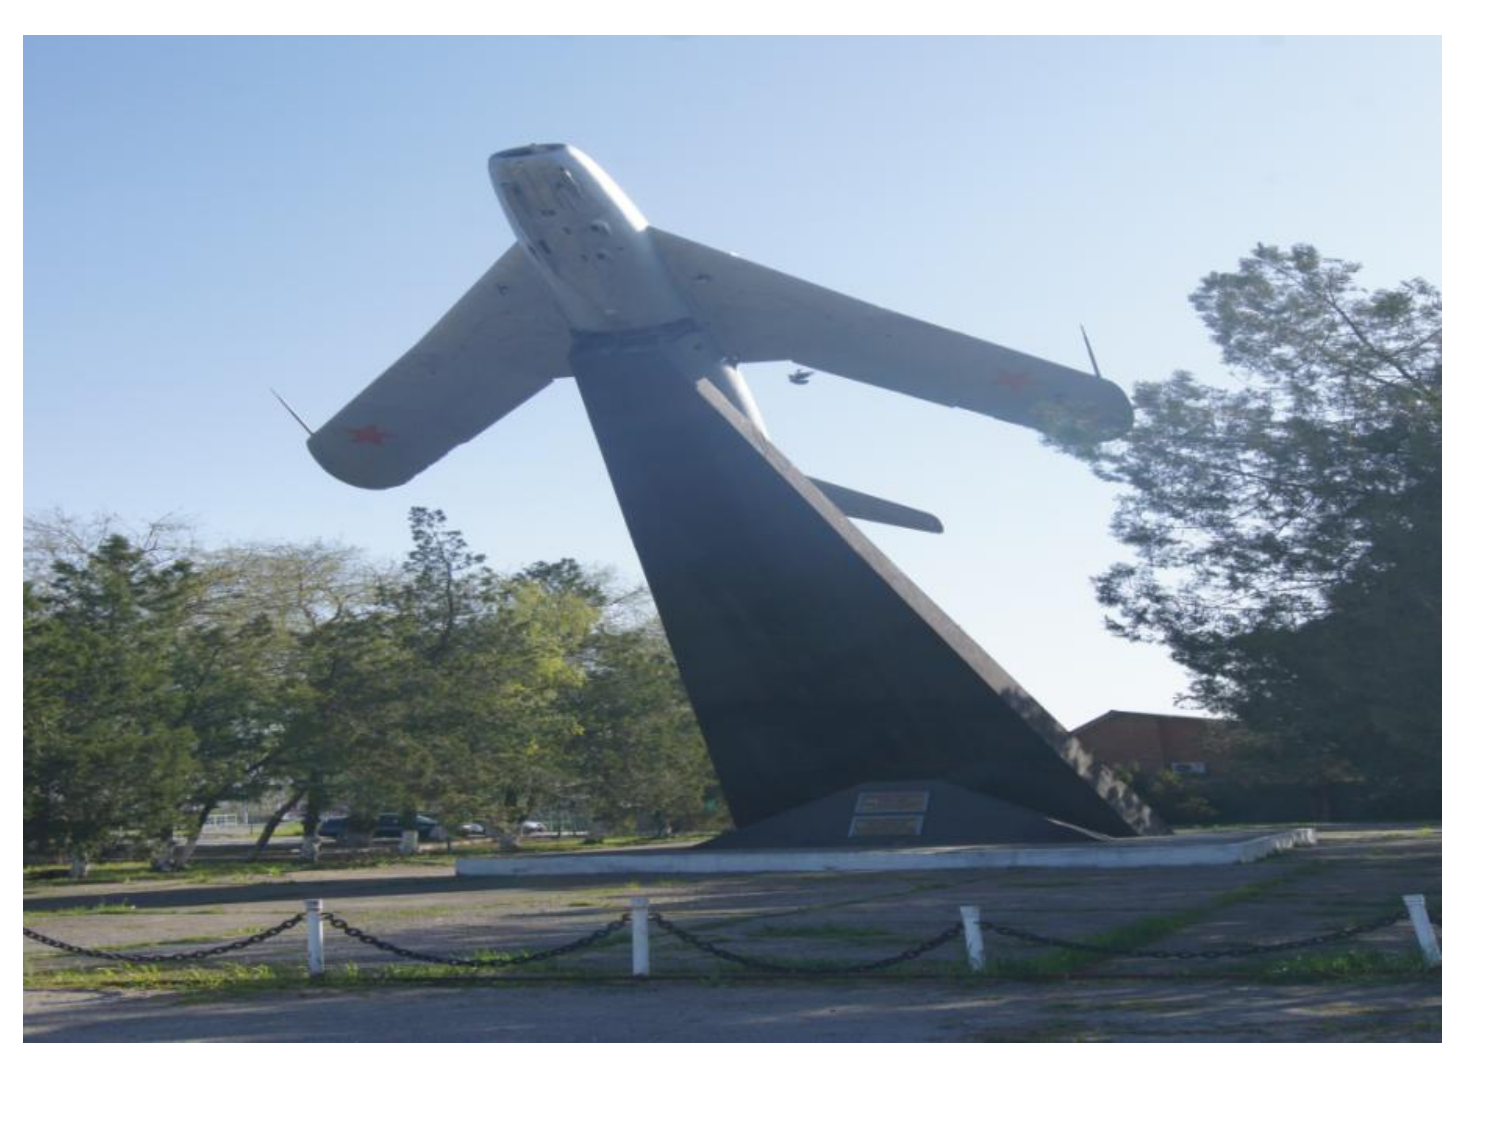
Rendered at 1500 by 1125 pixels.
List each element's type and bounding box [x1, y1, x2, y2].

picture [23, 34, 1442, 1043]
